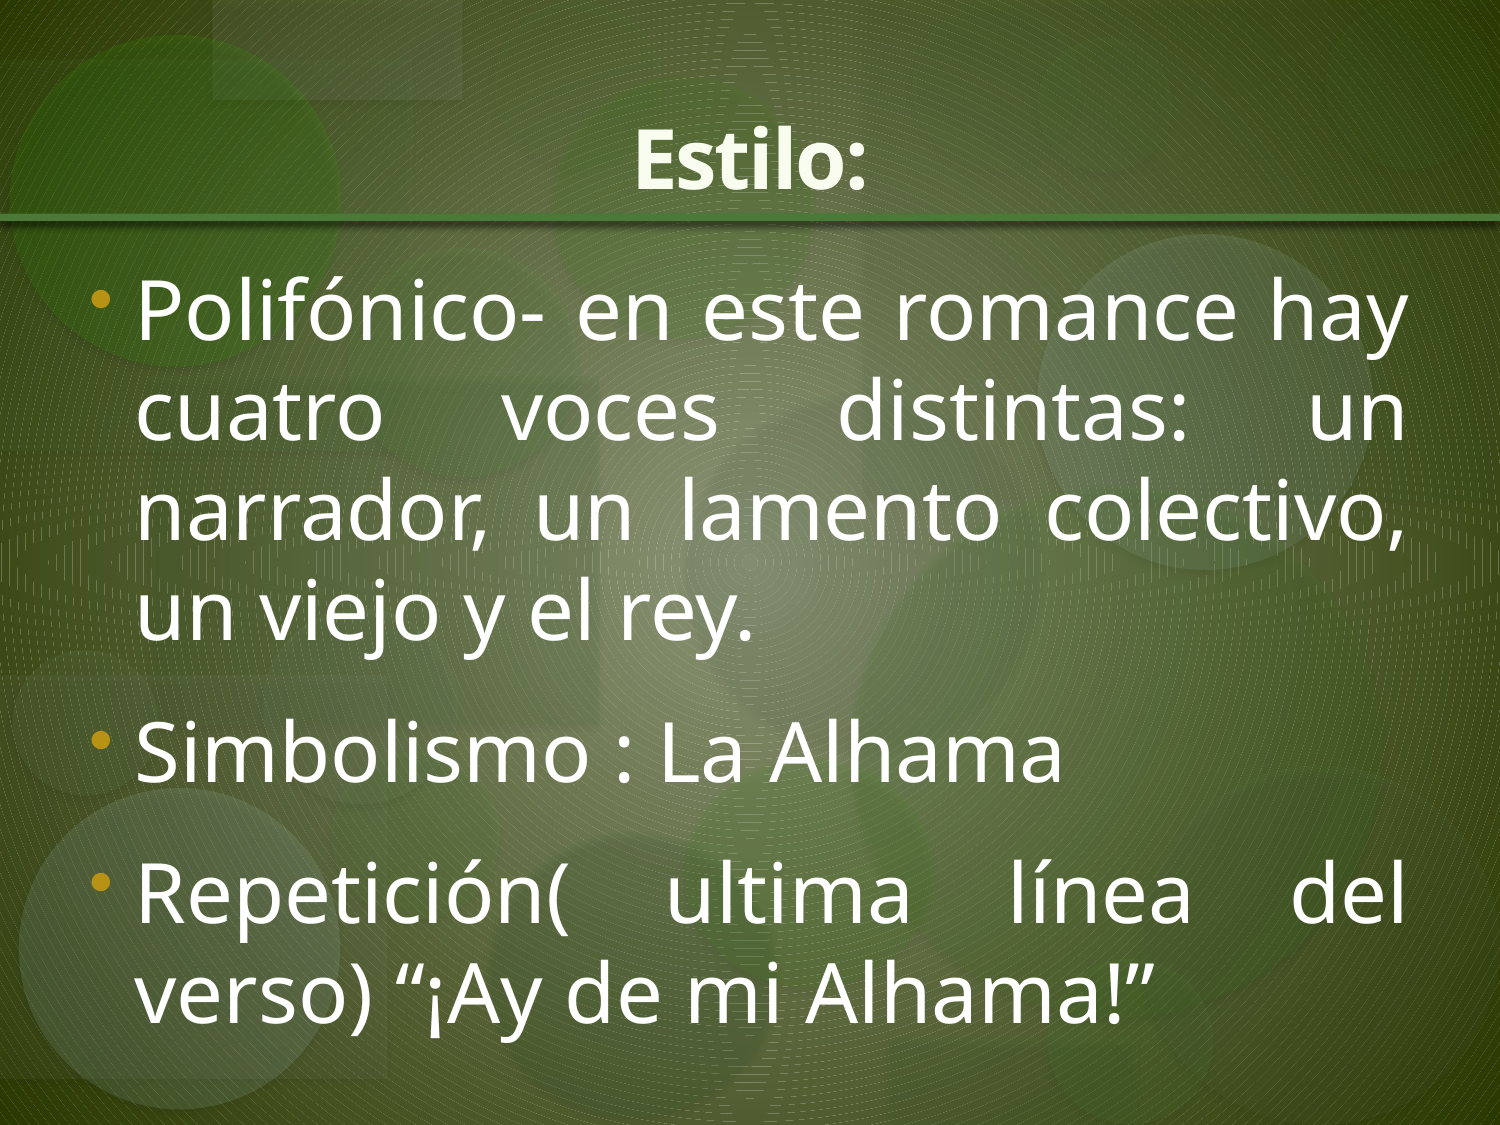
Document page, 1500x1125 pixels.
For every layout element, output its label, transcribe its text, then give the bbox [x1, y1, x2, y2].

list Polifónico- en este romance hay cuatro voces distintas: un narrador, un lamento colectivo, un viejo y el rey. Simbolismo : La Alhama Repetición( ultima línea del verso) “¡Ay de mi Alhama!” [75, 249, 1425, 1000]
title Estilo: [75, 26, 1425, 214]
